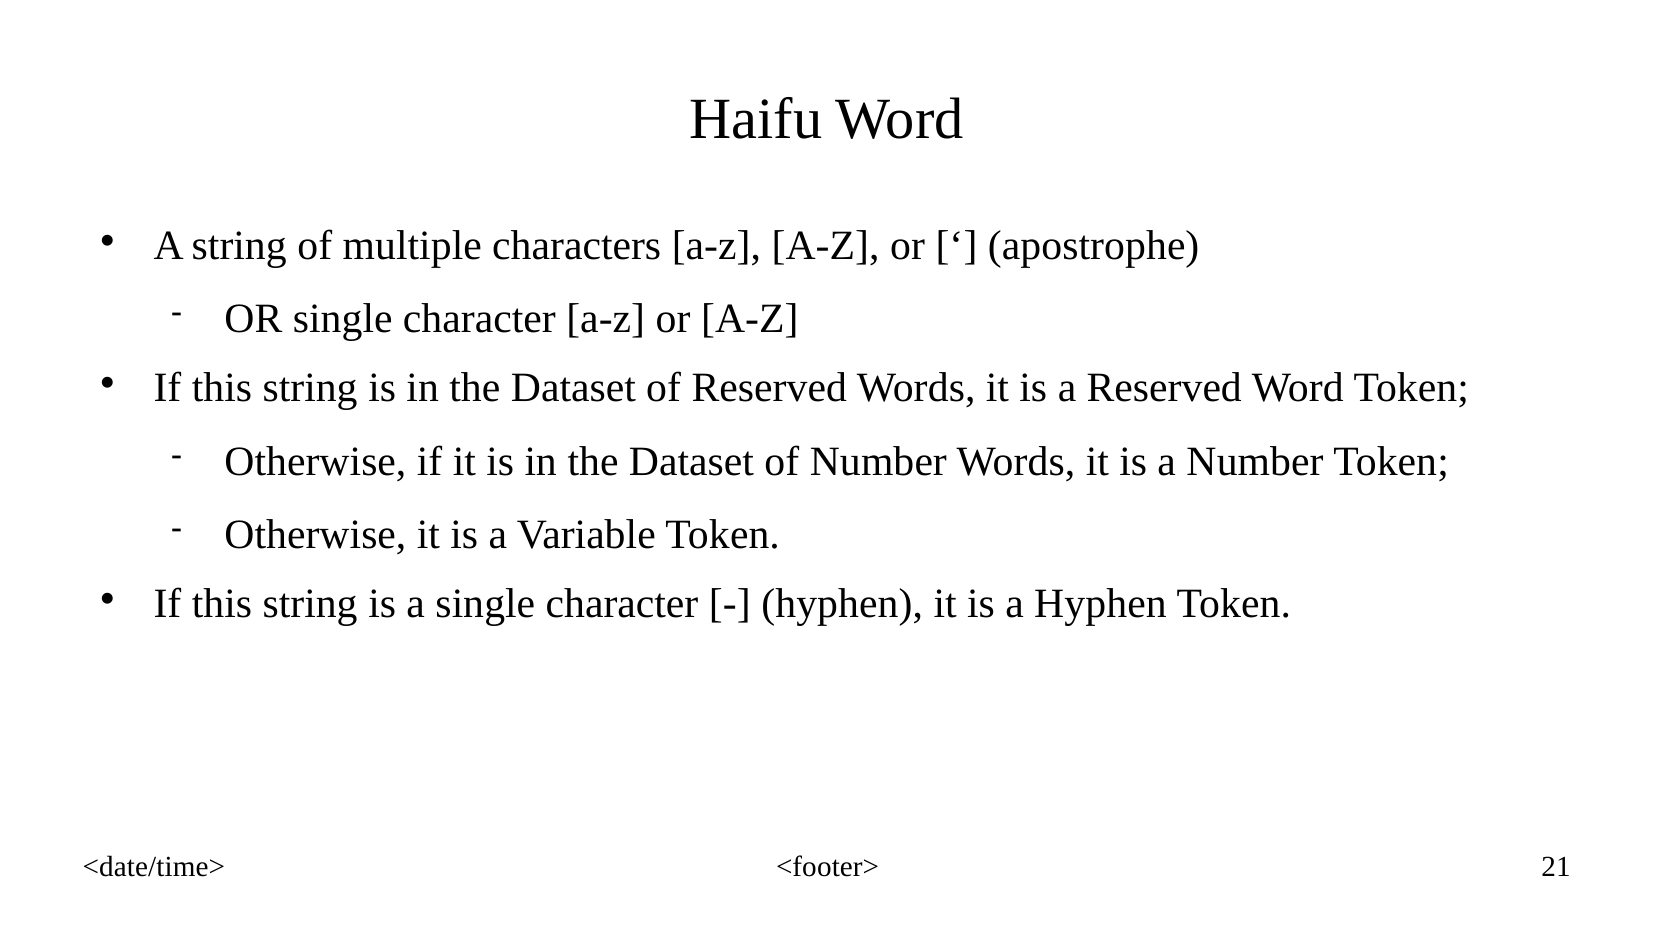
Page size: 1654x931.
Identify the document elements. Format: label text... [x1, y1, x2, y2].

text_box A string of multiple characters [a-z], [A-Z], or [‘] (apostrophe) OR single character [a-z] or [A-Z] If this string is in the Dataset of Reserved Words, it is a Reserved Word Token; Otherwise, if it is in the Dataset of Number Words, it is a Number Token; Otherwise, it is a Variable Token. If this string is a single character [-] (hyphen), it is a Hyphen Token. [82, 217, 1571, 757]
text_box Haifu Word [82, 37, 1571, 193]
